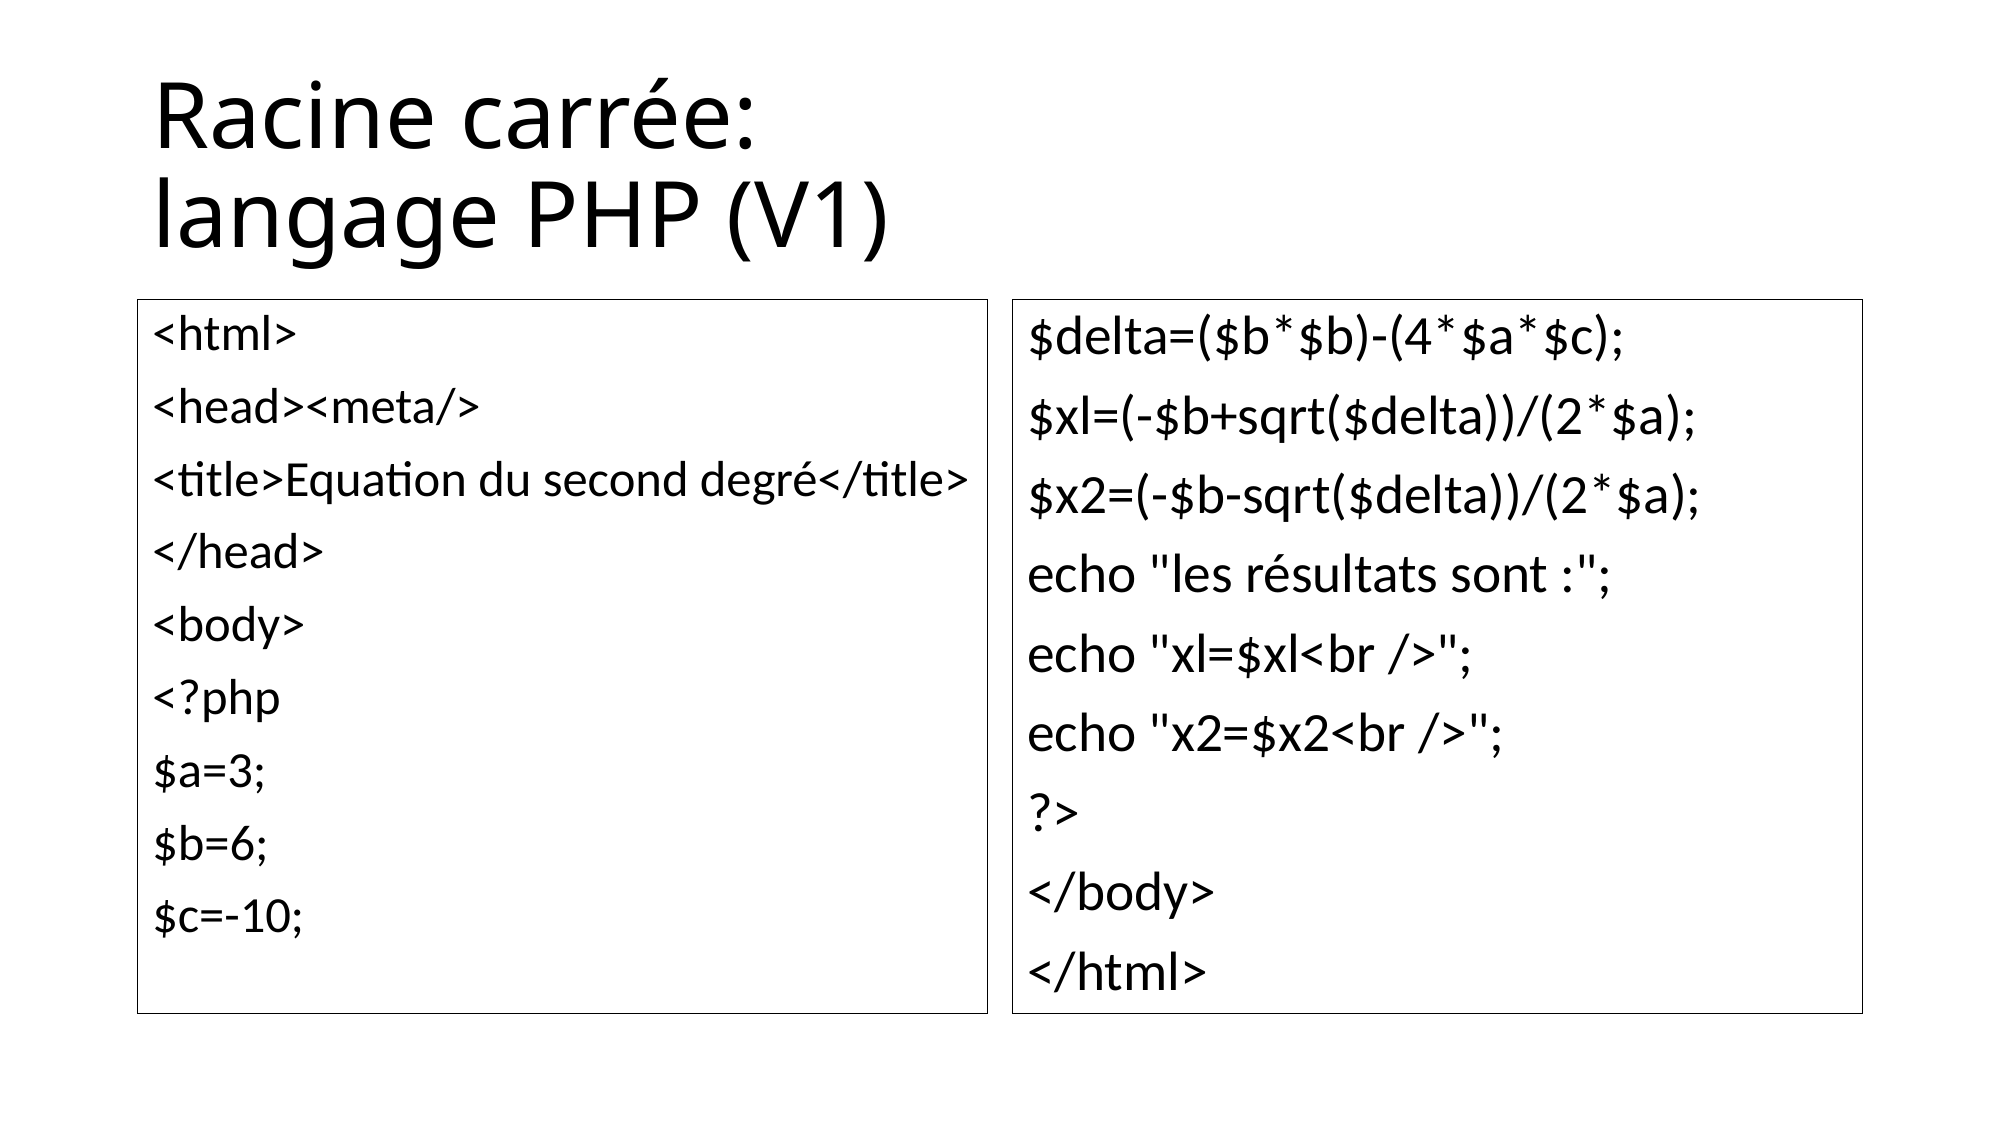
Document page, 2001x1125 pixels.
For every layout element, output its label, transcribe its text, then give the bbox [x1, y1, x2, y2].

list $delta=($b*$b)-(4*$a*$c); $xl=(-$b+sqrt($delta))/(2*$a); $x2=(-$b-sqrt($delta))/(2*$a); echo "les résultats sont :"; echo "xl=$xl<br />"; echo "x2=$x2<br />"; ?> </body> </html> [1012, 299, 1863, 1014]
title Racine carrée: langage PHP (V1) [137, 59, 1863, 278]
list <html> <head><meta/> <title>Equation du second degré</title> </head> <body> <?php $a=3; $b=6; $c=-10; [137, 299, 988, 1014]
